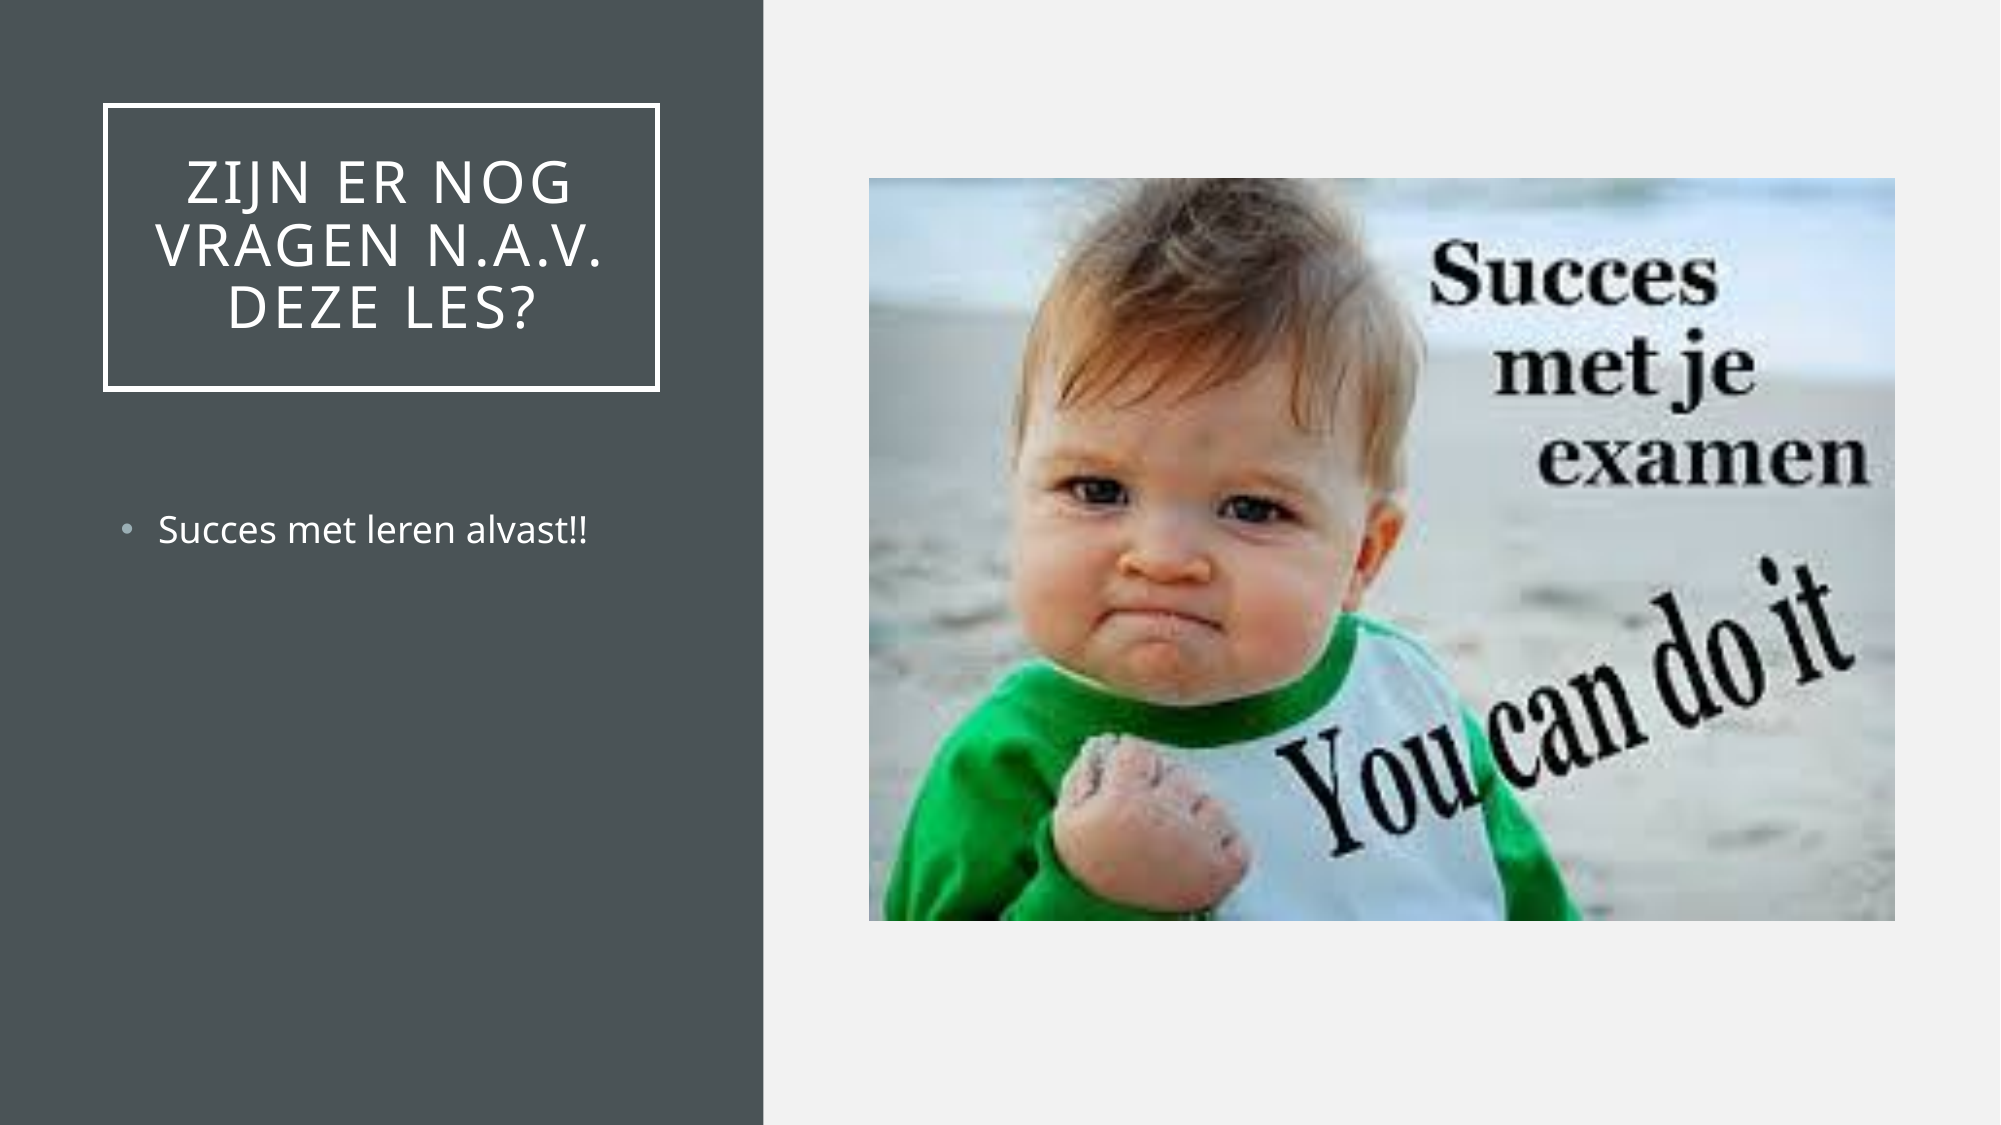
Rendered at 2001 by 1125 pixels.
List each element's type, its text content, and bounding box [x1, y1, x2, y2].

text_box [764, 0, 2000, 1125]
text_box [0, 0, 764, 1125]
title Zijn er nog vragen n.a.v. deze les? [103, 103, 660, 392]
list Succes met leren alvast!! [105, 432, 658, 994]
picture [869, 178, 1895, 921]
